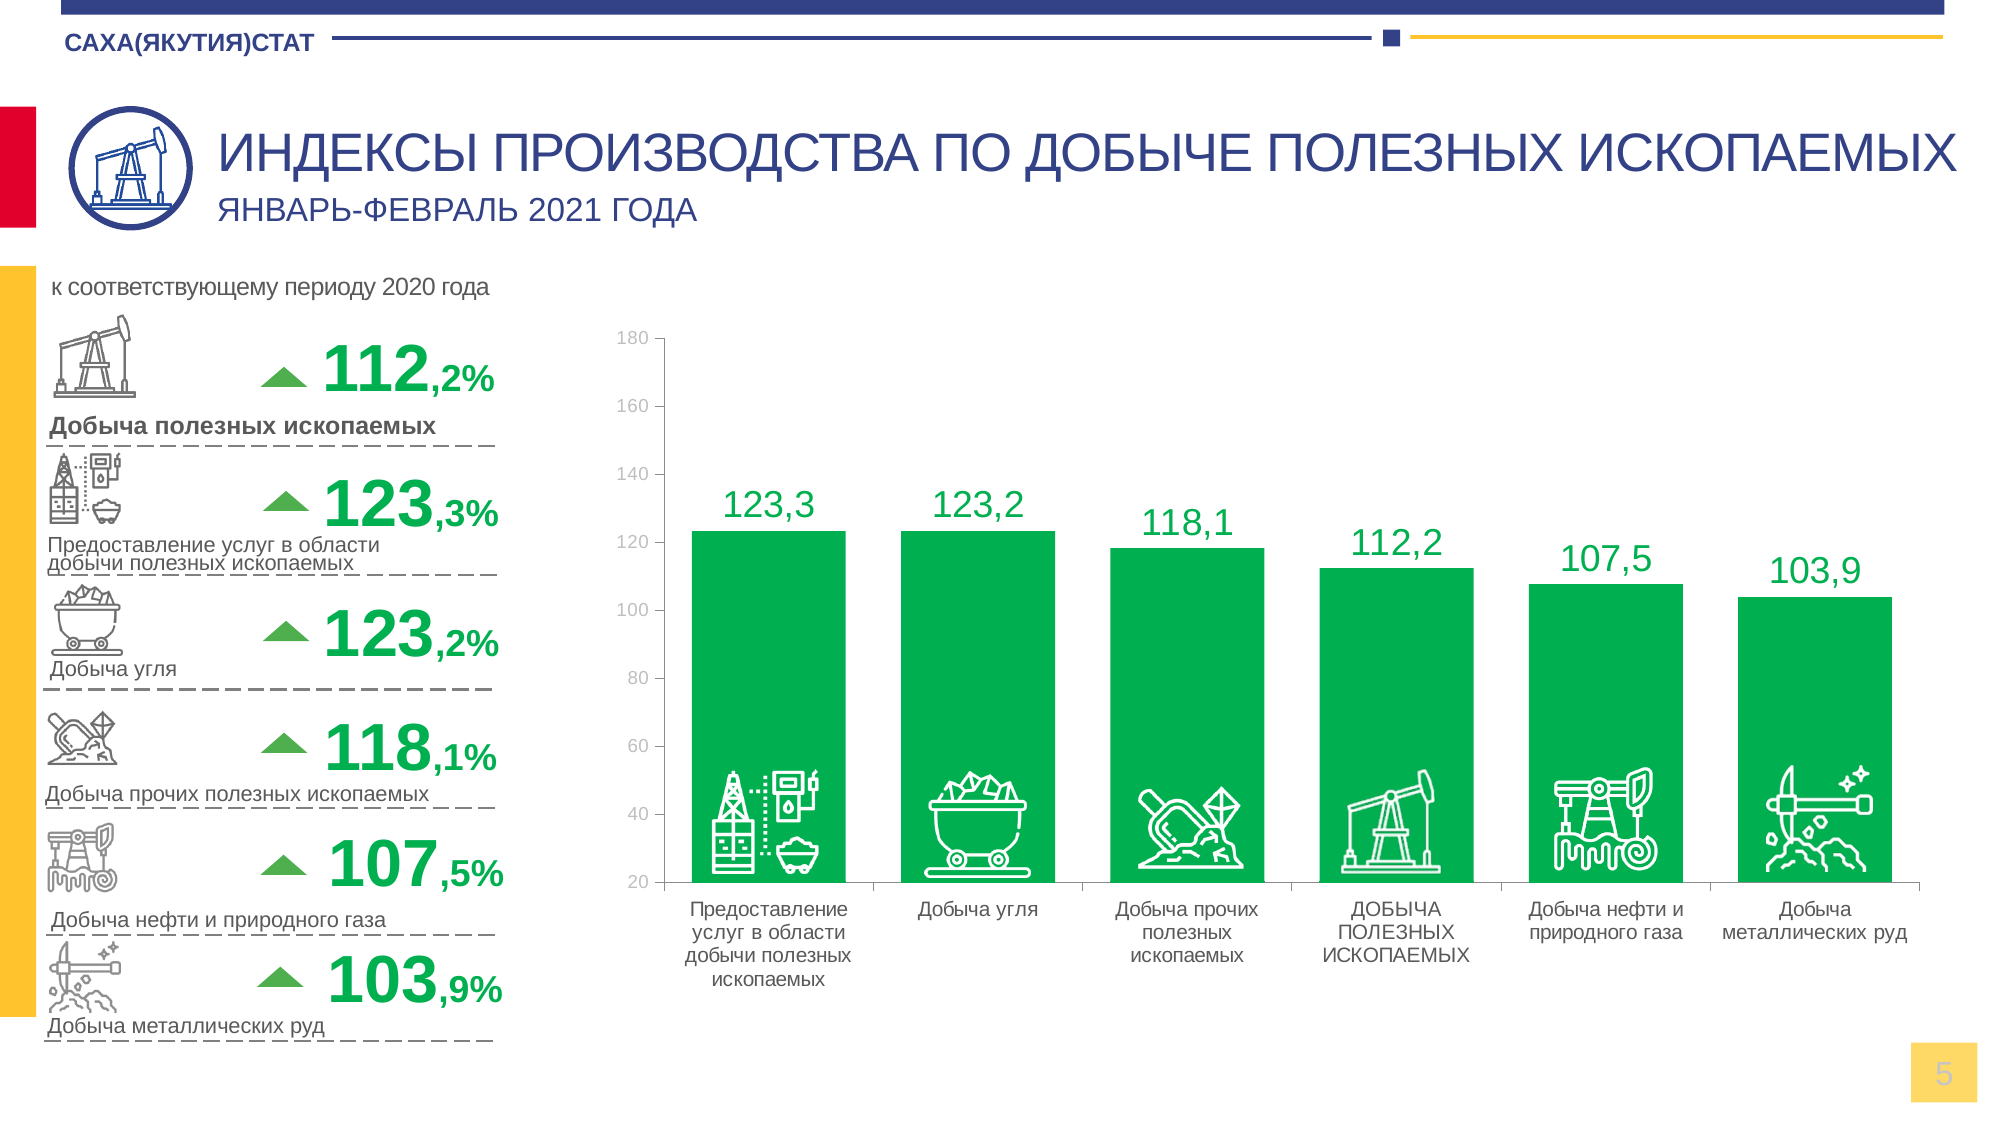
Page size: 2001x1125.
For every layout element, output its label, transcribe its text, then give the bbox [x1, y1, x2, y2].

text_box 118,1% [310, 696, 512, 791]
text_box САХА(ЯКУТИЯ)СТАТ [47, 17, 332, 65]
text_box [257, 365, 311, 388]
text_box [258, 731, 311, 754]
picture [46, 702, 118, 774]
text_box Добыча нефти и природного газа [30, 897, 402, 939]
text_box 107,5% [313, 812, 519, 907]
text_box [257, 853, 310, 876]
text_box Добыча угля [34, 647, 227, 689]
picture [50, 311, 139, 401]
text_box Добыча полезных ископаемых [34, 402, 452, 447]
list ИНДЕКСЫ ПРОИЗВОДСТВА ПО ДОБЫЧЕ ПОЛЕЗНЫХ ИСКОПАЕМЫХ [202, 115, 1980, 197]
picture [1136, 773, 1245, 882]
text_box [71, 109, 190, 228]
text_box 103,9% [312, 928, 518, 1024]
text_box Добыча металлических руд [32, 1003, 476, 1045]
text_box [254, 965, 307, 988]
picture [711, 769, 819, 874]
picture [51, 584, 123, 656]
text_box [260, 489, 313, 512]
text_box Предоставление услуг в области добычи полезных ископаемых [32, 530, 446, 582]
text_box 123,2% [308, 582, 515, 677]
picture [46, 821, 118, 893]
text_box ЯНВАРЬ-ФЕВРАЛЬ 2021 ГОДА [201, 180, 1307, 228]
text_box 123,3% [308, 452, 514, 548]
text_box 112,2% [307, 317, 510, 413]
text_box к соответствующему периоду 2020 года [36, 263, 506, 308]
chart [587, 204, 1943, 1025]
slide_number 5 [1911, 1042, 1978, 1103]
picture [924, 771, 1031, 878]
picture [1766, 765, 1873, 872]
picture [1552, 765, 1659, 872]
picture [49, 452, 121, 524]
picture [49, 941, 121, 1013]
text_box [236, 29, 1943, 116]
text_box [260, 619, 308, 643]
text_box Добыча прочих полезных ископаемых [30, 771, 496, 813]
picture [1337, 765, 1445, 878]
